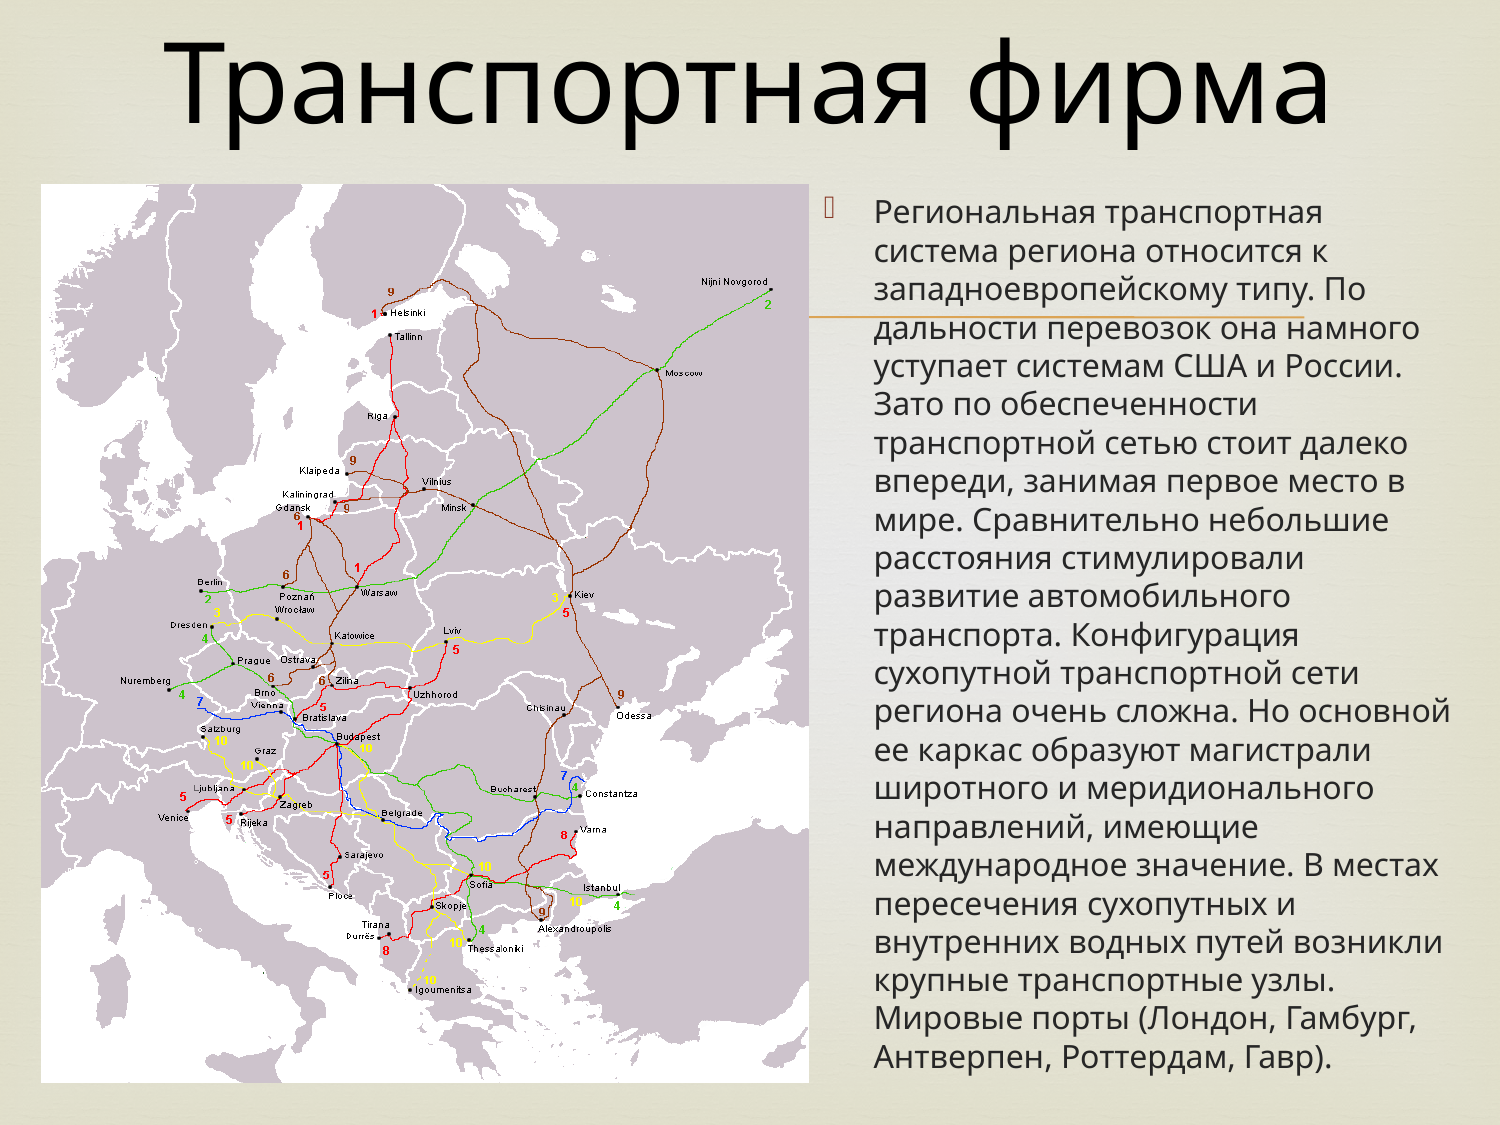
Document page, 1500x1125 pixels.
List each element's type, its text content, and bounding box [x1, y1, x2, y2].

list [40, 183, 810, 1083]
list Региональная транспортная система региона относится к западноевропейскому типу. По дальности перевозок она намного уступает системам США и России. Зато по обеспеченности транспортной сетью стоит далеко впереди, занимая первое место в мире. Сравнительно небольшие расстояния стимулировали развитие автомобильного транспорта. Конфигурация сухопутной транспортной сети региона очень сложна. Но основной ее каркас образуют магистрали широтного и меридионального направлений, имеющие международное значение. В местах пересечения сухопутных и внутренних водных путей возникли крупные транспортные узлы. Мировые порты (Лондон, Гамбург, Антверпен, Роттердам, Гавр). [809, 184, 1471, 1125]
title Транспортная фирма [112, 19, 1386, 138]
